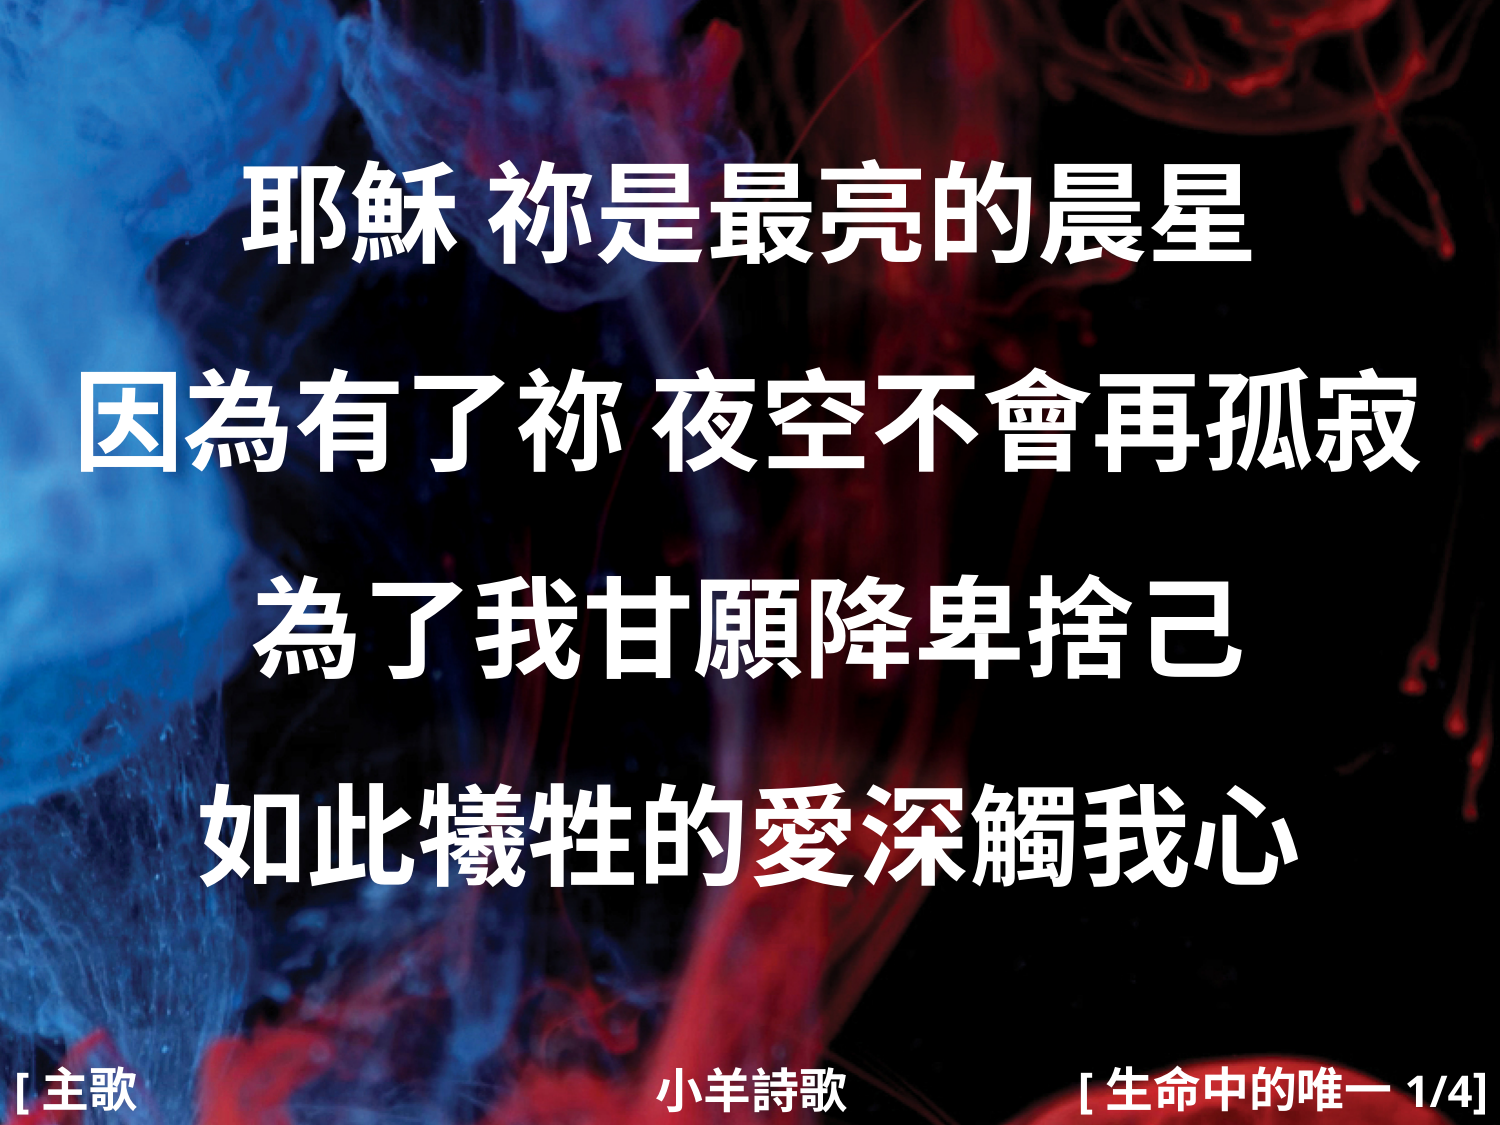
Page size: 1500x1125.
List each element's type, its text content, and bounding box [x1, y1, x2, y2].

text_box 耶穌 祢是最亮的晨星 因為有了祢 夜空不會再孤寂 為了我甘願降卑捨己 如此犧牲的愛深觸我心 [0, 137, 1499, 931]
picture [0, 0, 1500, 1052]
text_box [生命中的唯一1/4] [205, 1052, 1500, 1125]
text_box [主歌1] [0, 1051, 205, 1125]
